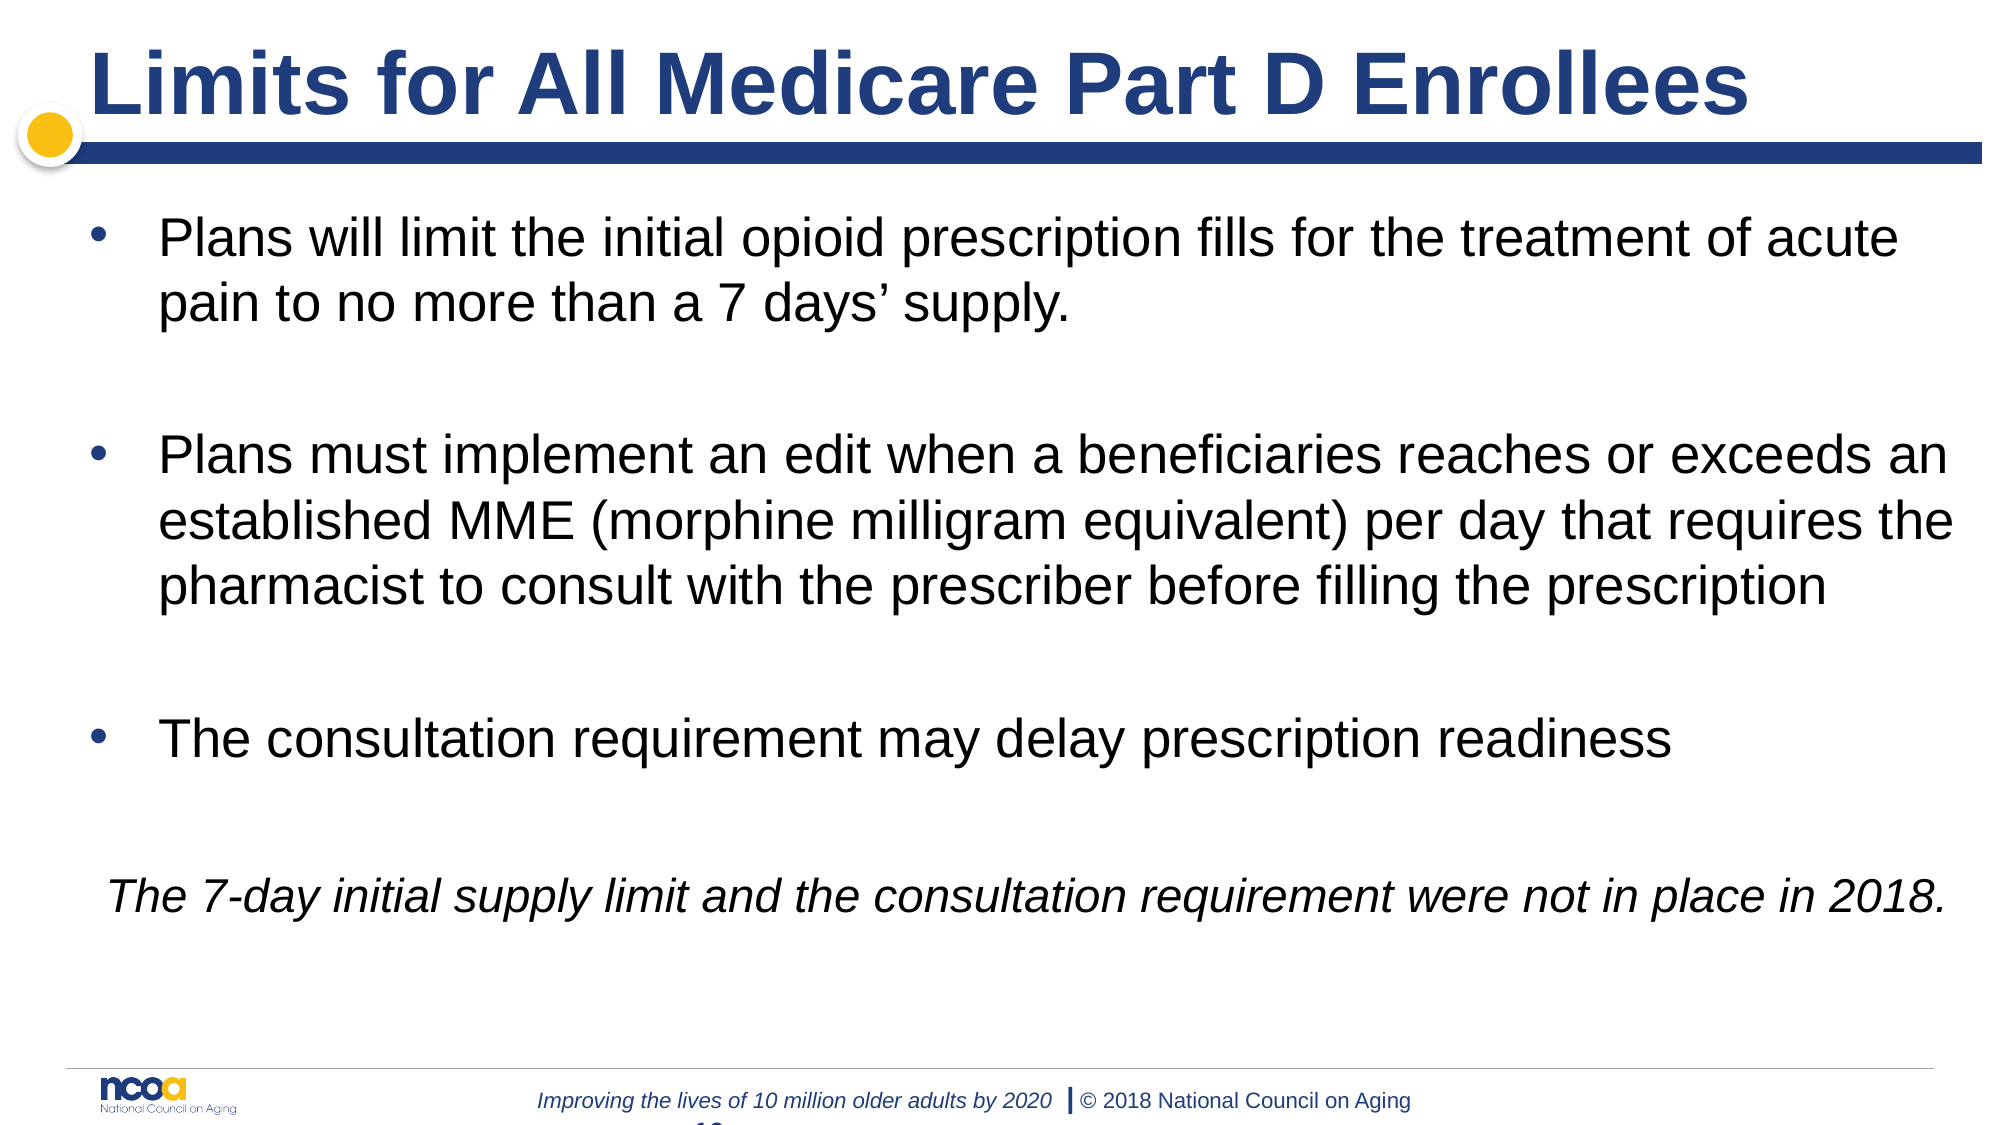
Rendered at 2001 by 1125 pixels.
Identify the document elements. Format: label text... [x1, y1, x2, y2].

title Limits for All Medicare Part D Enrollees [74, 17, 1982, 158]
picture [101, 1077, 236, 1115]
list Plans will limit the initial opioid prescription fills for the treatment of acute pain to no more than a 7 days’ supply. Plans must implement an edit when a beneficiaries reaches or exceeds an established MME (morphine milligram equivalent) per day that requires the pharmacist to consult with the prescriber before filling the prescription The consultation requirement may delay prescription readiness The 7-day initial supply limit and the consultation requirement were not in place in 2018. [75, 194, 1982, 1048]
